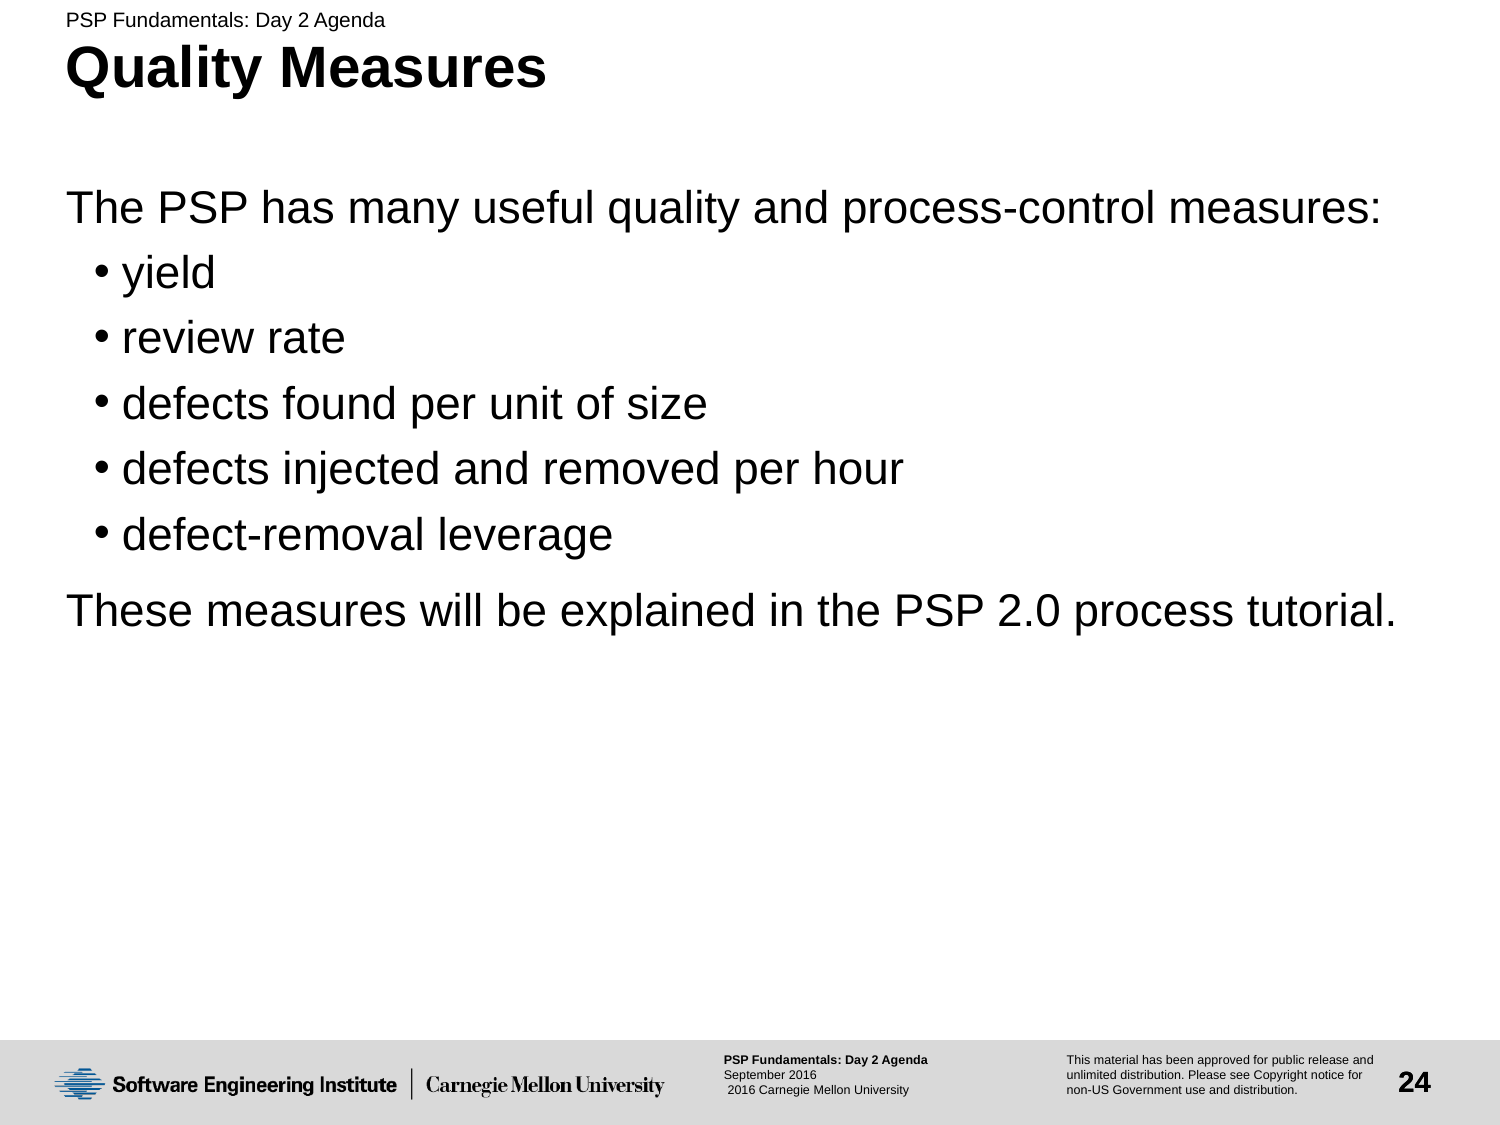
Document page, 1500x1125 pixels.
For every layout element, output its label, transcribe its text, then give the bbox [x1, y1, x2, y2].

picture [46, 1061, 673, 1104]
list The PSP has many useful quality and process-control measures: yield review rate defects found per unit of size defects injected and removed per hour defect-removal leverage These measures will be explained in the PSP 2.0 process tutorial. [65, 177, 1431, 1000]
title Quality Measures [65, 37, 1430, 148]
